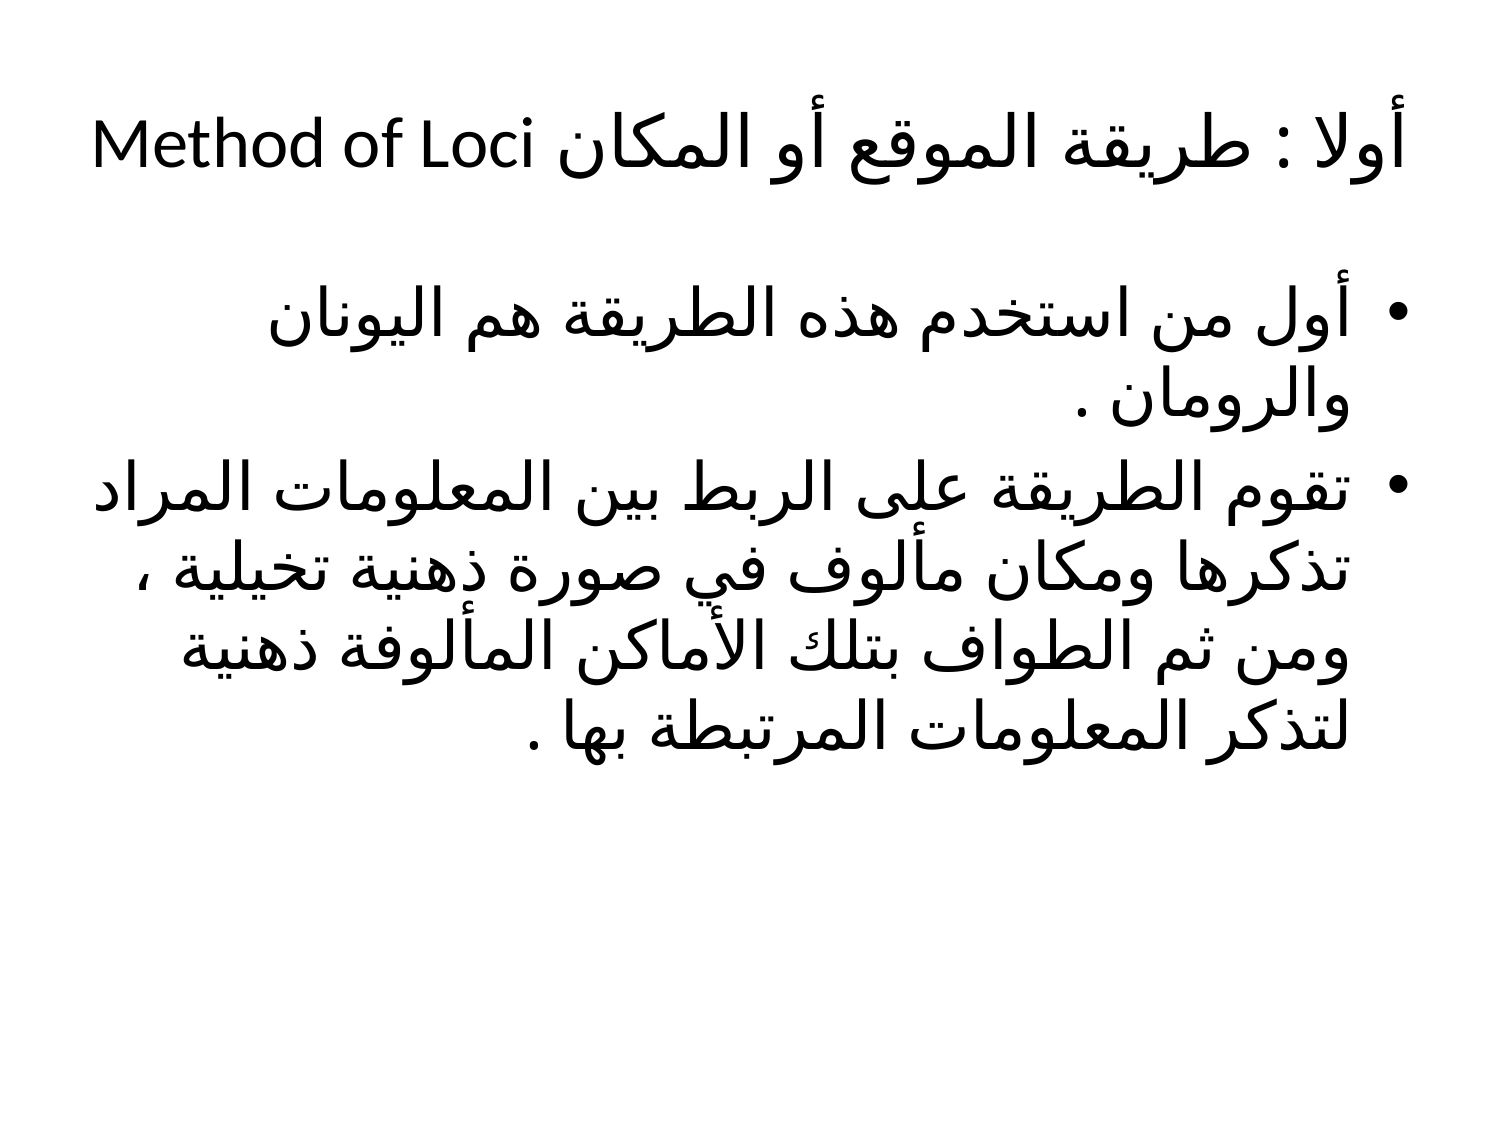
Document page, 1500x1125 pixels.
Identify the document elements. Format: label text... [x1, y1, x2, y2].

list أول من استخدم هذه الطريقة هم اليونان والرومان . تقوم الطريقة على الربط بين المعلومات المراد تذكرها ومكان مألوف في صورة ذهنية تخيلية ، ومن ثم الطواف بتلك الأماكن المألوفة ذهنية لتذكر المعلومات المرتبطة بها . [75, 262, 1425, 1005]
title أولا : طريقة الموقع أو المكان Method of Loci [75, 45, 1425, 233]
